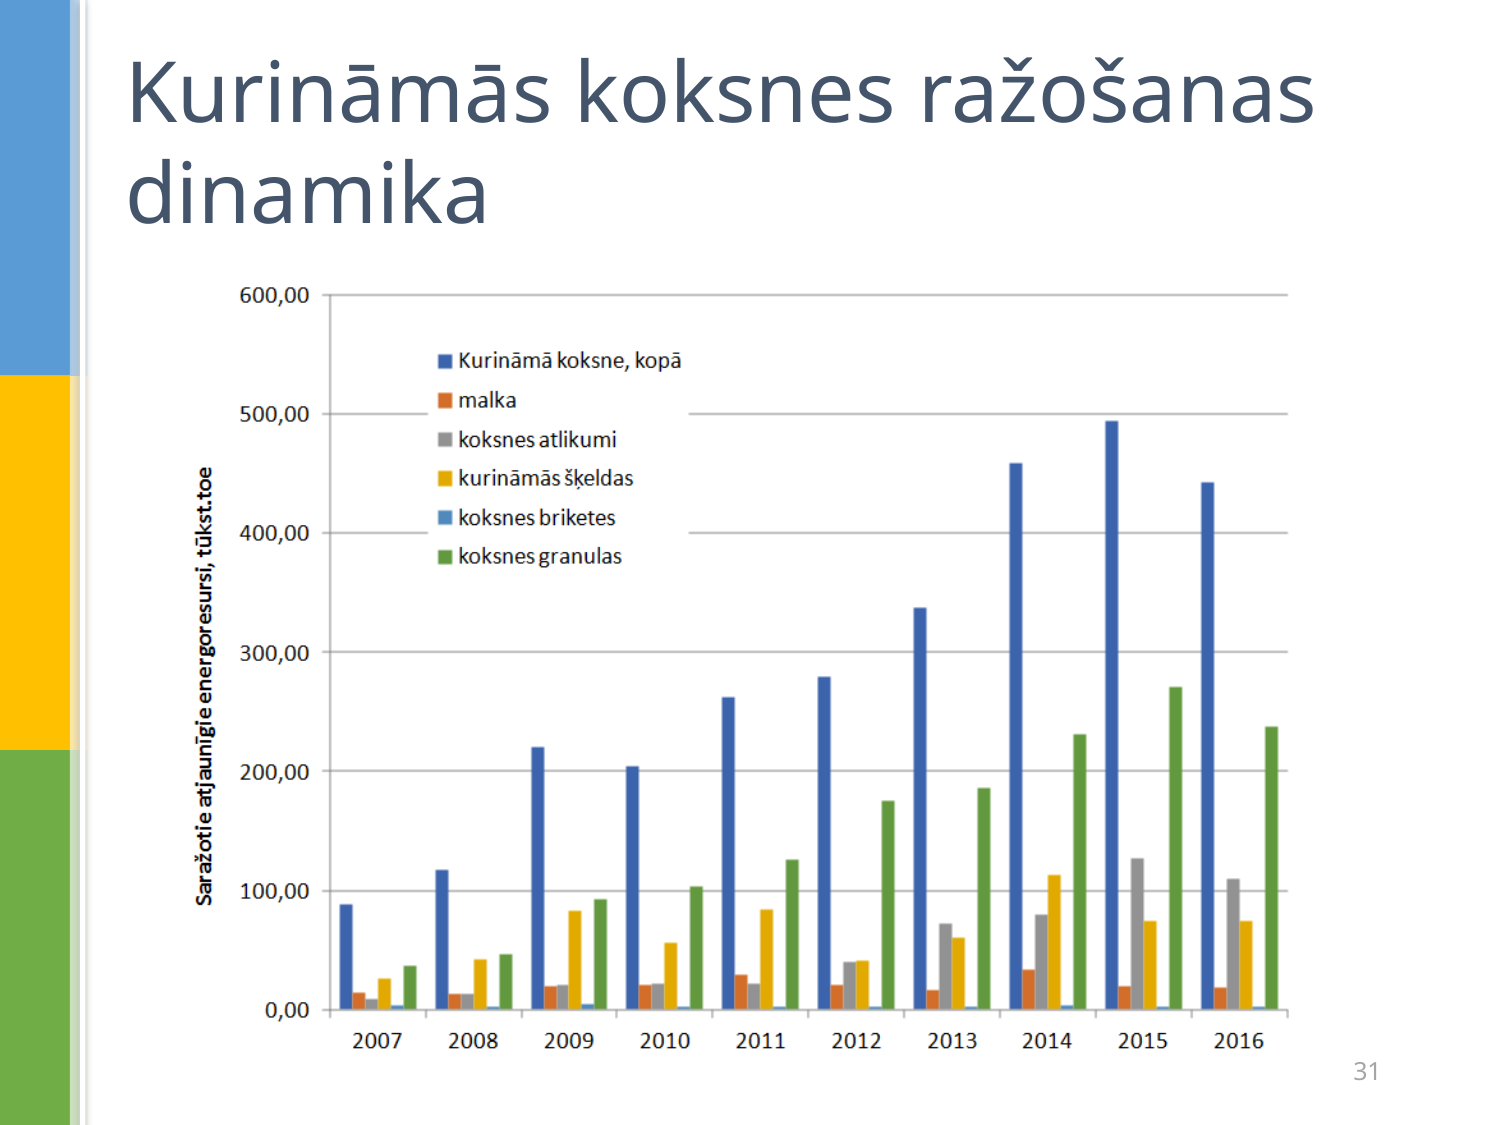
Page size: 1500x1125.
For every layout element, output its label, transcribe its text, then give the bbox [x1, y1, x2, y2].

title Kurināmās koksnes ražošanas dinamika [109, 30, 1455, 248]
slide_number 31 [1346, 1042, 1397, 1103]
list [135, 244, 1335, 1125]
